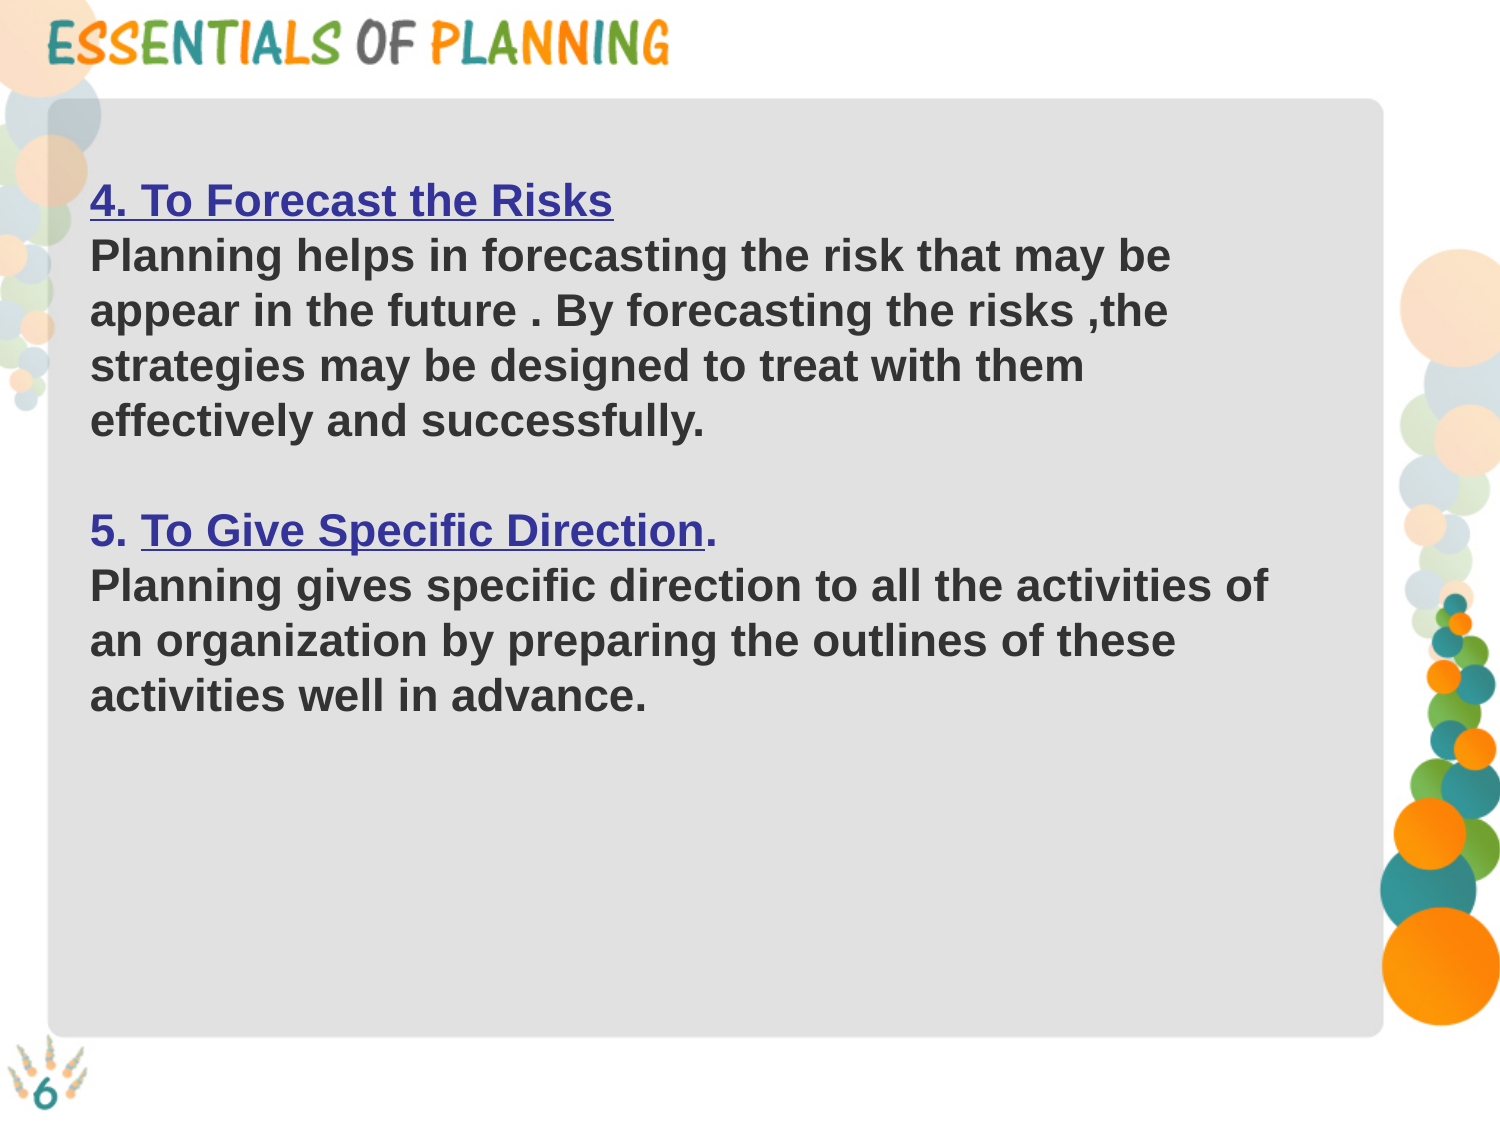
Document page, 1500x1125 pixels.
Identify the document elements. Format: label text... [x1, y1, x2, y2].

picture [0, 0, 1500, 1125]
text_box 4. To Forecast the Risks Planning helps in forecasting the risk that may be appear in the future . By forecasting the risks ,the strategies may be designed to treat with them effectively and successfully. 5. To Give Specific Direction. Planning gives specific direction to all the activities of an organization by preparing the outlines of these activities well in advance. [0, 163, 1424, 728]
